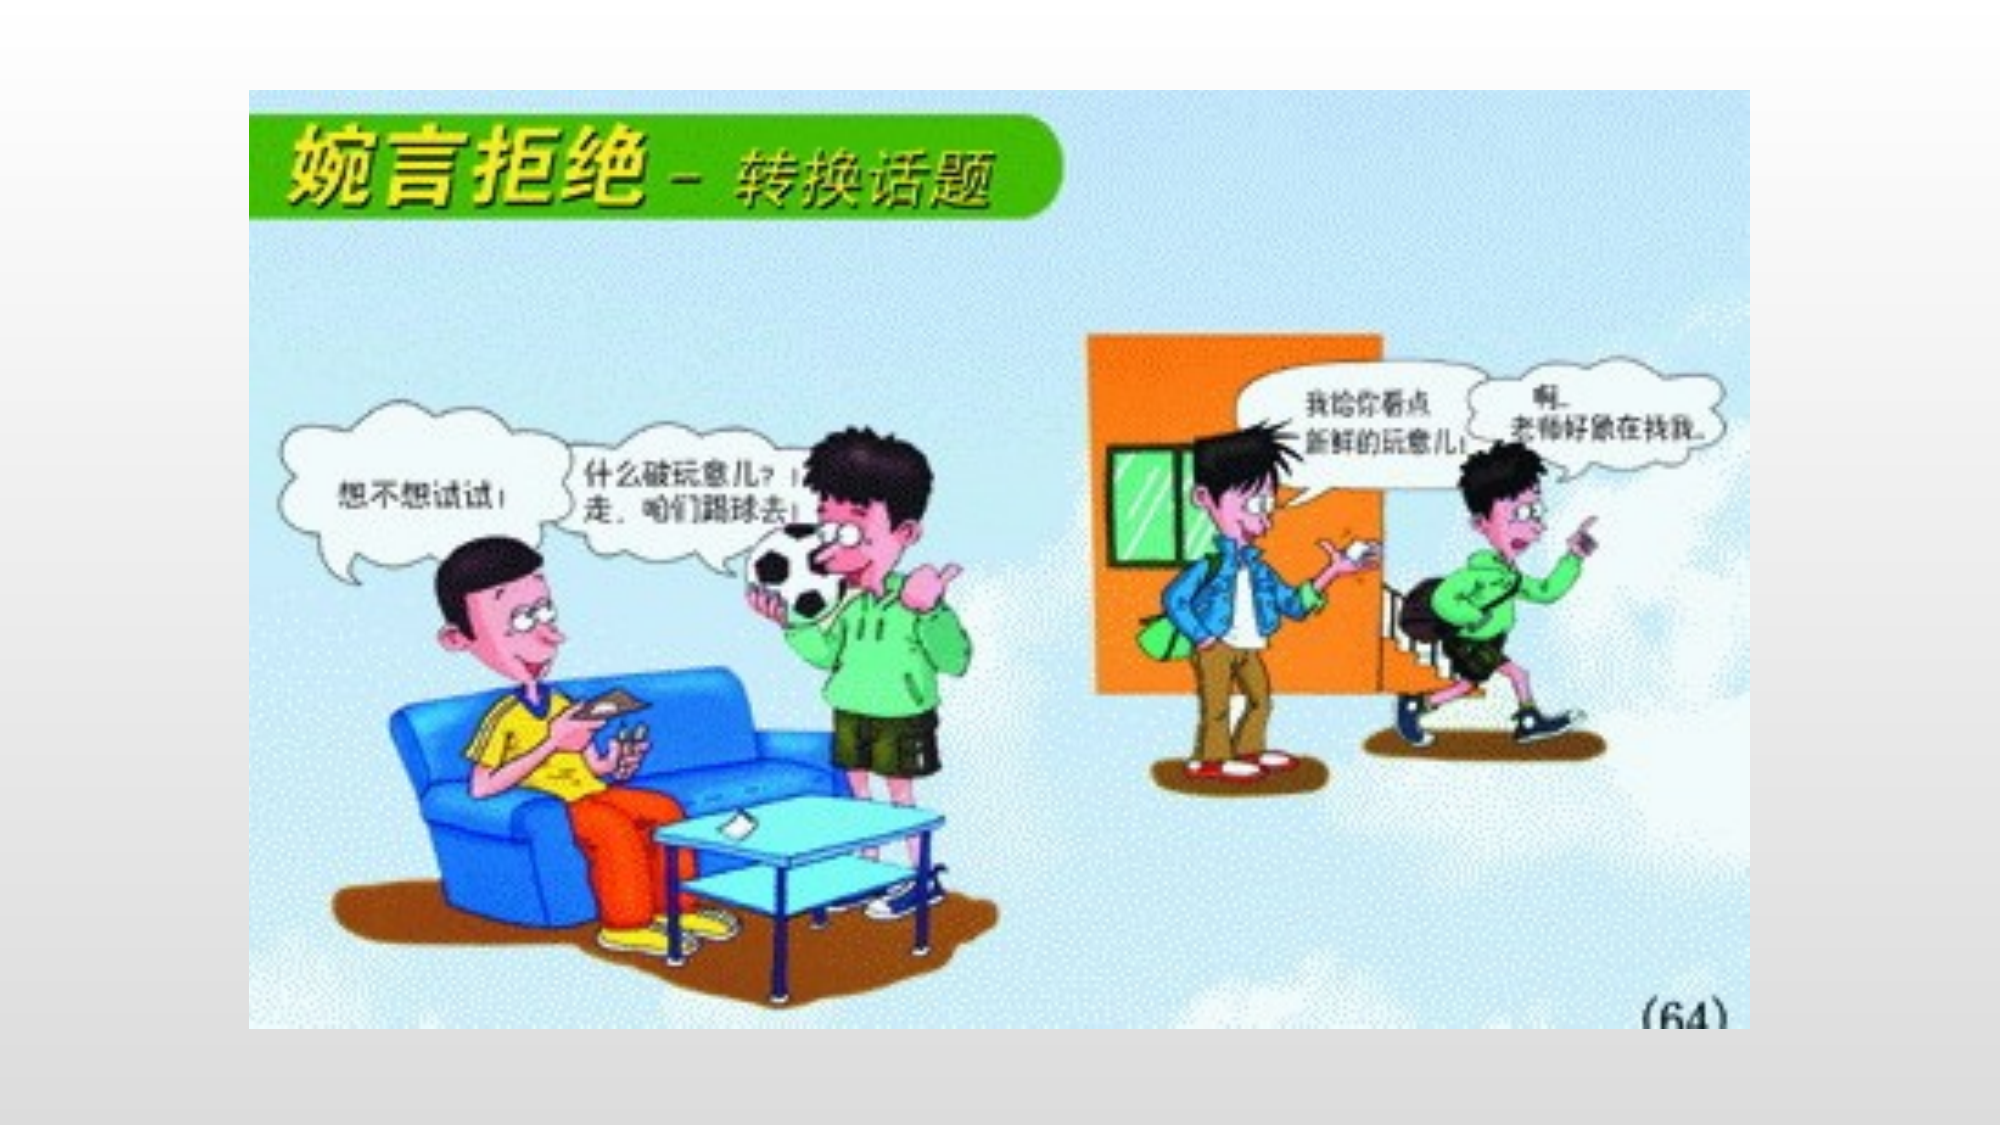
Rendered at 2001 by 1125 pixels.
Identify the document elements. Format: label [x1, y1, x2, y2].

list [249, 90, 1750, 1029]
